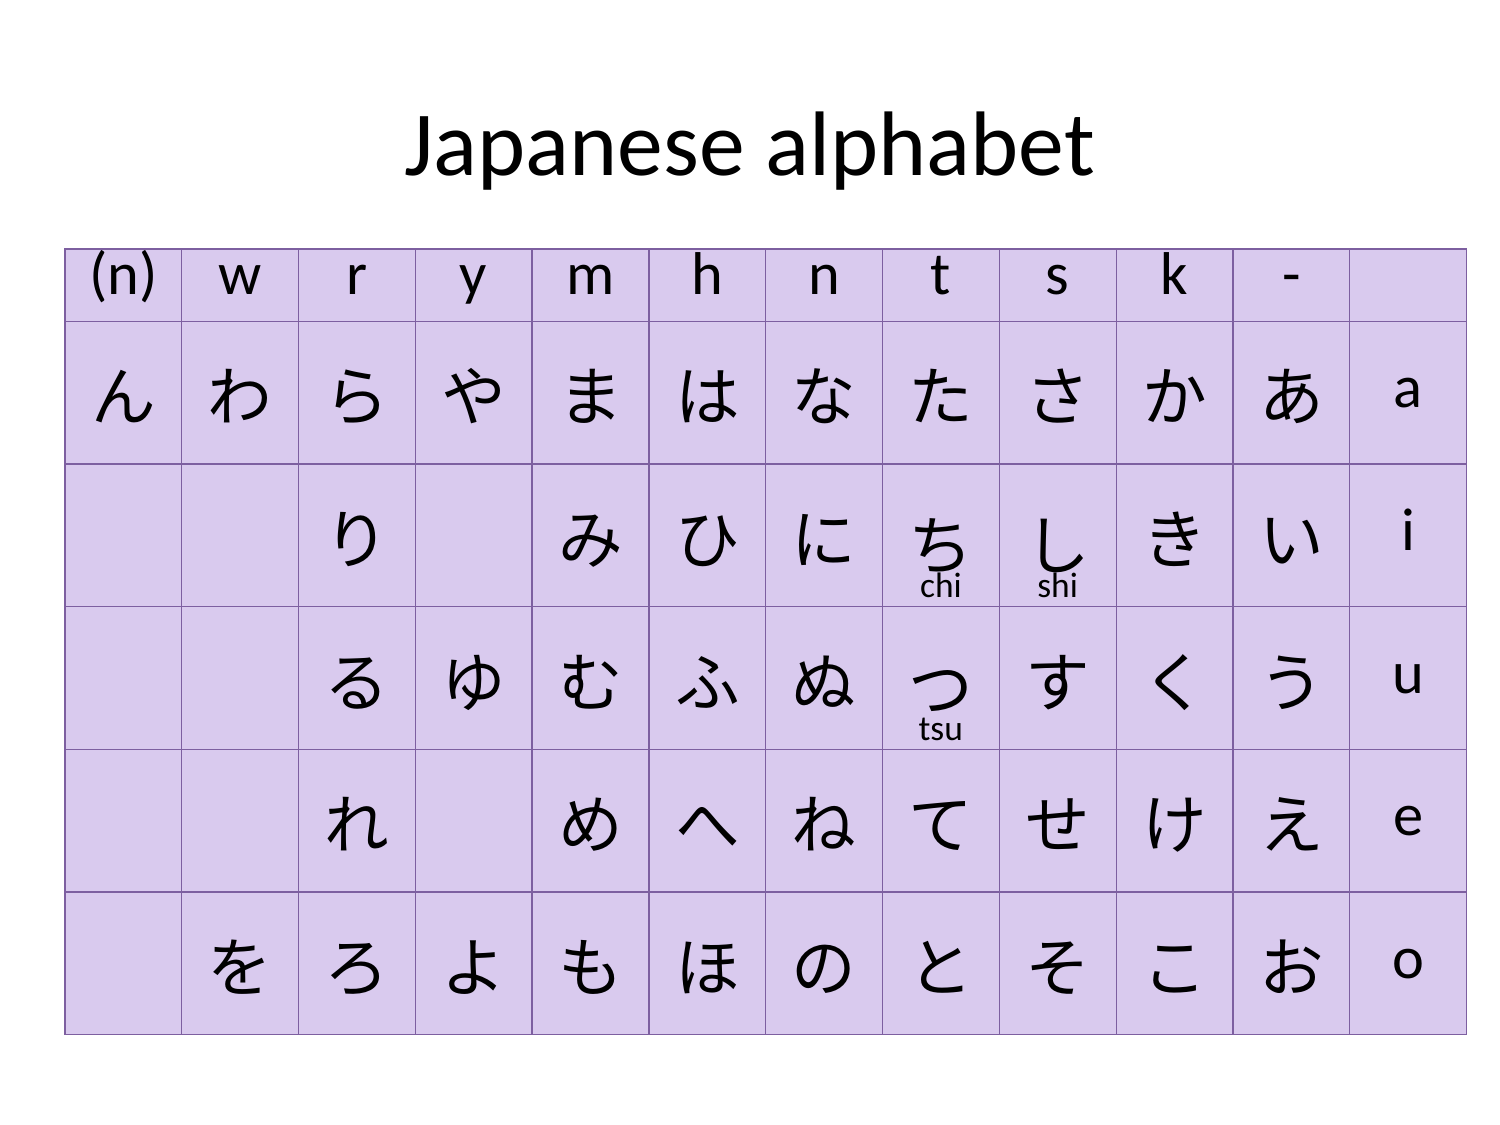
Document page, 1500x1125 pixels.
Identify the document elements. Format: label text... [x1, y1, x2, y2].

table_cell ね [766, 750, 882, 891]
table_header [1350, 250, 1466, 321]
table_cell [416, 750, 531, 891]
table_cell せ [1000, 750, 1116, 891]
table_cell [182, 750, 298, 891]
table_cell め [533, 750, 648, 891]
table_cell [66, 607, 181, 749]
table_cell き [1117, 465, 1232, 606]
table_cell わ [182, 322, 298, 463]
table_header y [416, 250, 531, 321]
table_cell a [1350, 322, 1466, 463]
table_cell i [1350, 465, 1466, 606]
table_cell ゆ [416, 607, 531, 749]
table_header k [1117, 250, 1232, 321]
title Japanese alphabet [75, 45, 1425, 233]
table_cell た [883, 322, 999, 463]
table_cell を [182, 893, 298, 1034]
table_cell む [533, 607, 648, 749]
table_header h [650, 250, 765, 321]
table_header m [533, 250, 648, 321]
table_cell u [1350, 607, 1466, 749]
table_cell る [299, 607, 415, 749]
table_cell さ [1000, 322, 1116, 463]
table_header (n) [66, 250, 181, 321]
table_cell ろ [299, 893, 415, 1034]
table_cell う [1234, 607, 1349, 749]
table_cell e [1350, 750, 1466, 891]
table_header n [766, 250, 882, 321]
table_cell あ [1234, 322, 1349, 463]
table_cell o [1350, 893, 1466, 1034]
table_cell [182, 607, 298, 749]
table_cell て [883, 750, 999, 891]
table_cell り [299, 465, 415, 606]
table_cell [66, 893, 181, 1034]
table_cell も [533, 893, 648, 1034]
table_cell れ [299, 750, 415, 891]
table_cell は [650, 322, 765, 463]
table_cell の [766, 893, 882, 1034]
table_cell つ tsu [883, 607, 999, 749]
table_cell し shi [1000, 465, 1116, 606]
table_cell ひ [650, 465, 765, 606]
table_cell い [1234, 465, 1349, 606]
table_header s [1000, 250, 1116, 321]
table_cell ら [299, 322, 415, 463]
table_header w [182, 250, 298, 321]
table_cell よ [416, 893, 531, 1034]
table_cell [182, 465, 298, 606]
table_cell [66, 750, 181, 891]
table_cell に [766, 465, 882, 606]
table_cell お [1234, 893, 1349, 1034]
table_cell な [766, 322, 882, 463]
table_cell ち chi [883, 465, 999, 606]
table_cell こ [1117, 893, 1232, 1034]
table_cell え [1234, 750, 1349, 891]
table_cell け [1117, 750, 1232, 891]
table_cell へ [650, 750, 765, 891]
table_cell ほ [650, 893, 765, 1034]
table_cell す [1000, 607, 1116, 749]
table_cell と [883, 893, 999, 1034]
table_cell く [1117, 607, 1232, 749]
table_cell ふ [650, 607, 765, 749]
table_cell [416, 465, 531, 606]
table_header r [299, 250, 415, 321]
table_cell や [416, 322, 531, 463]
table_cell [66, 465, 181, 606]
table_header - [1234, 250, 1349, 321]
table_cell み [533, 465, 648, 606]
table_cell ん [66, 322, 181, 463]
table_cell か [1117, 322, 1232, 463]
table_header t [883, 250, 999, 321]
table_cell そ [1000, 893, 1116, 1034]
table_cell ま [533, 322, 648, 463]
table_cell ぬ [766, 607, 882, 749]
